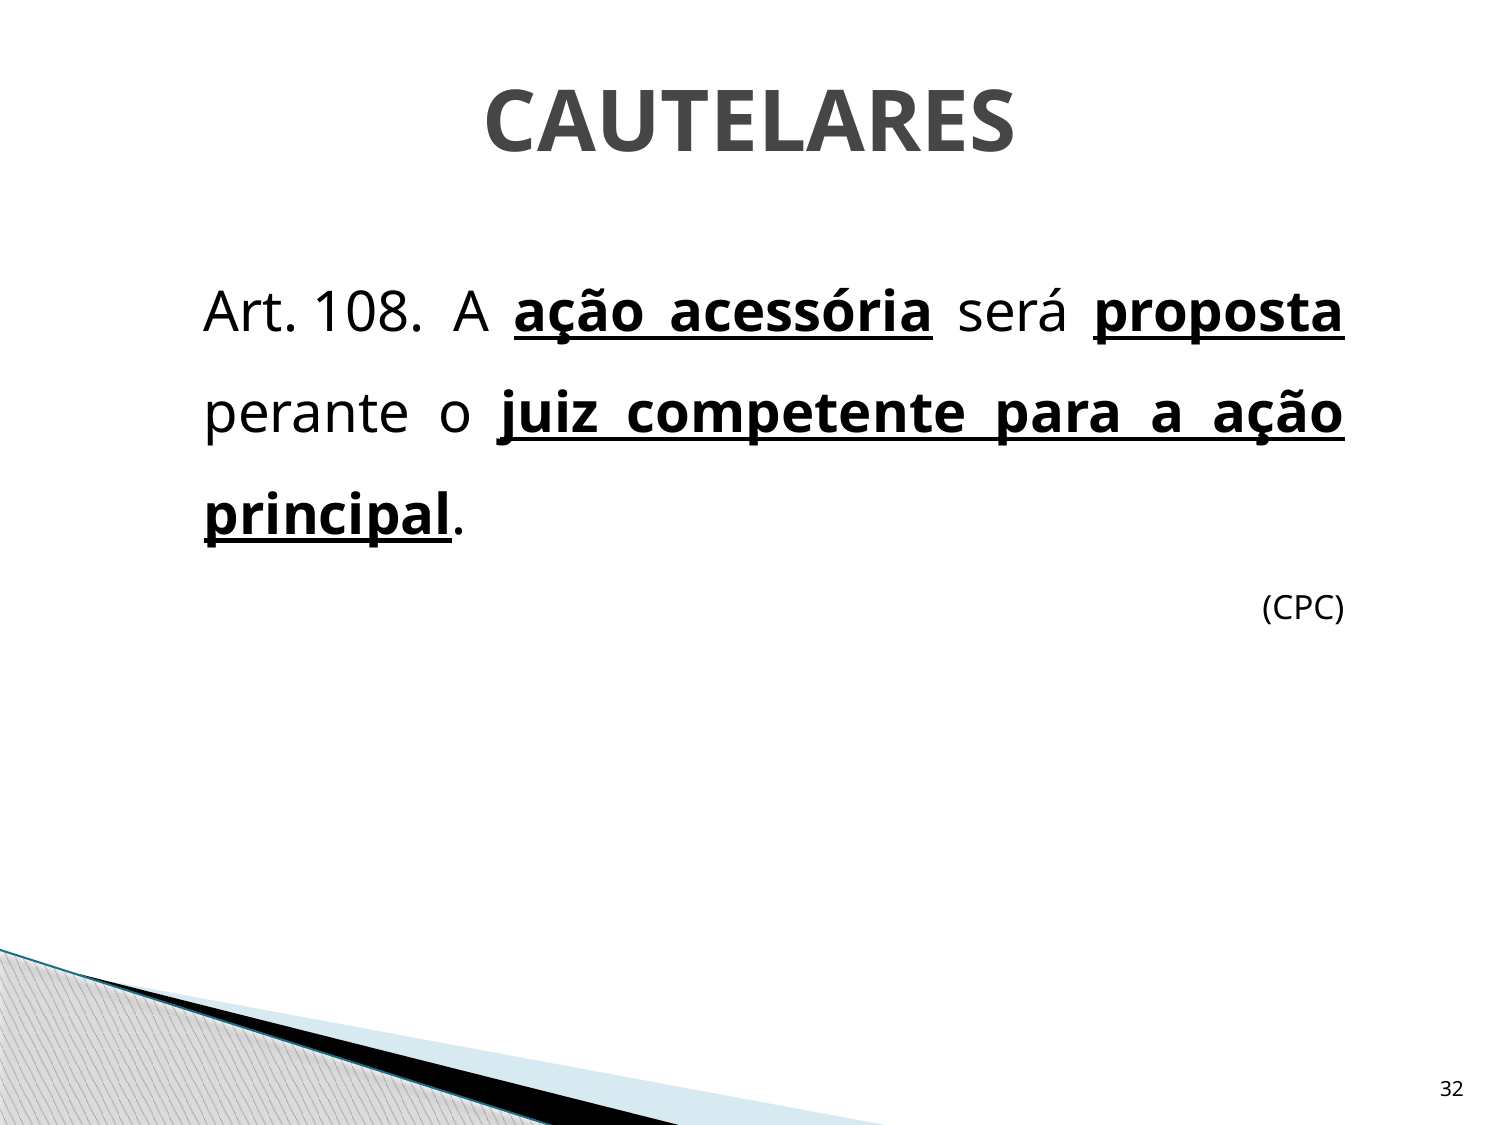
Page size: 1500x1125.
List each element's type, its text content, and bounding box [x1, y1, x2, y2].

list Art. 108. A ação acessória será proposta perante o juiz competente para a ação principal. (CPC) [128, 235, 1360, 1079]
slide_number 32 [1418, 1051, 1479, 1112]
title CAUTELARES [75, 0, 1425, 235]
